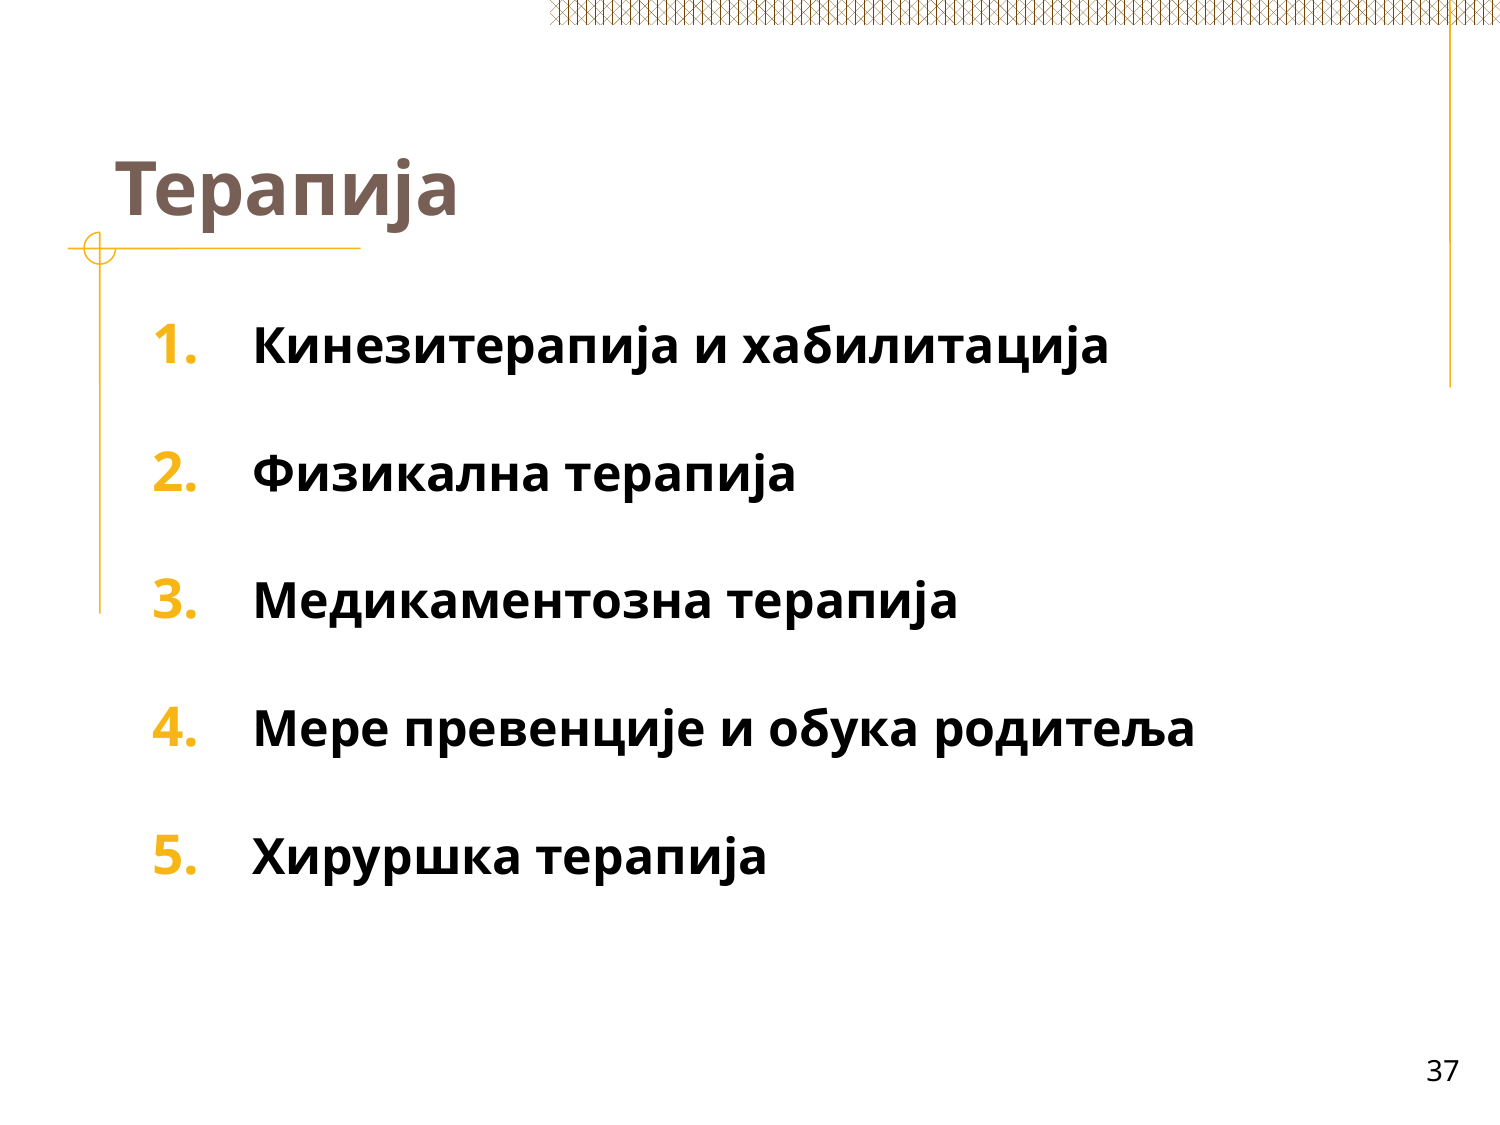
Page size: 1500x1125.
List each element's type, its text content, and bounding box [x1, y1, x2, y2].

list Кинезитерапија и хабилитација Физикална терапија Медикаментозна терапија Мере превенције и обука родитеља Хируршка терапија [137, 312, 1413, 988]
slide_number 37 [1162, 1025, 1475, 1100]
title Терапија [99, 49, 1376, 238]
